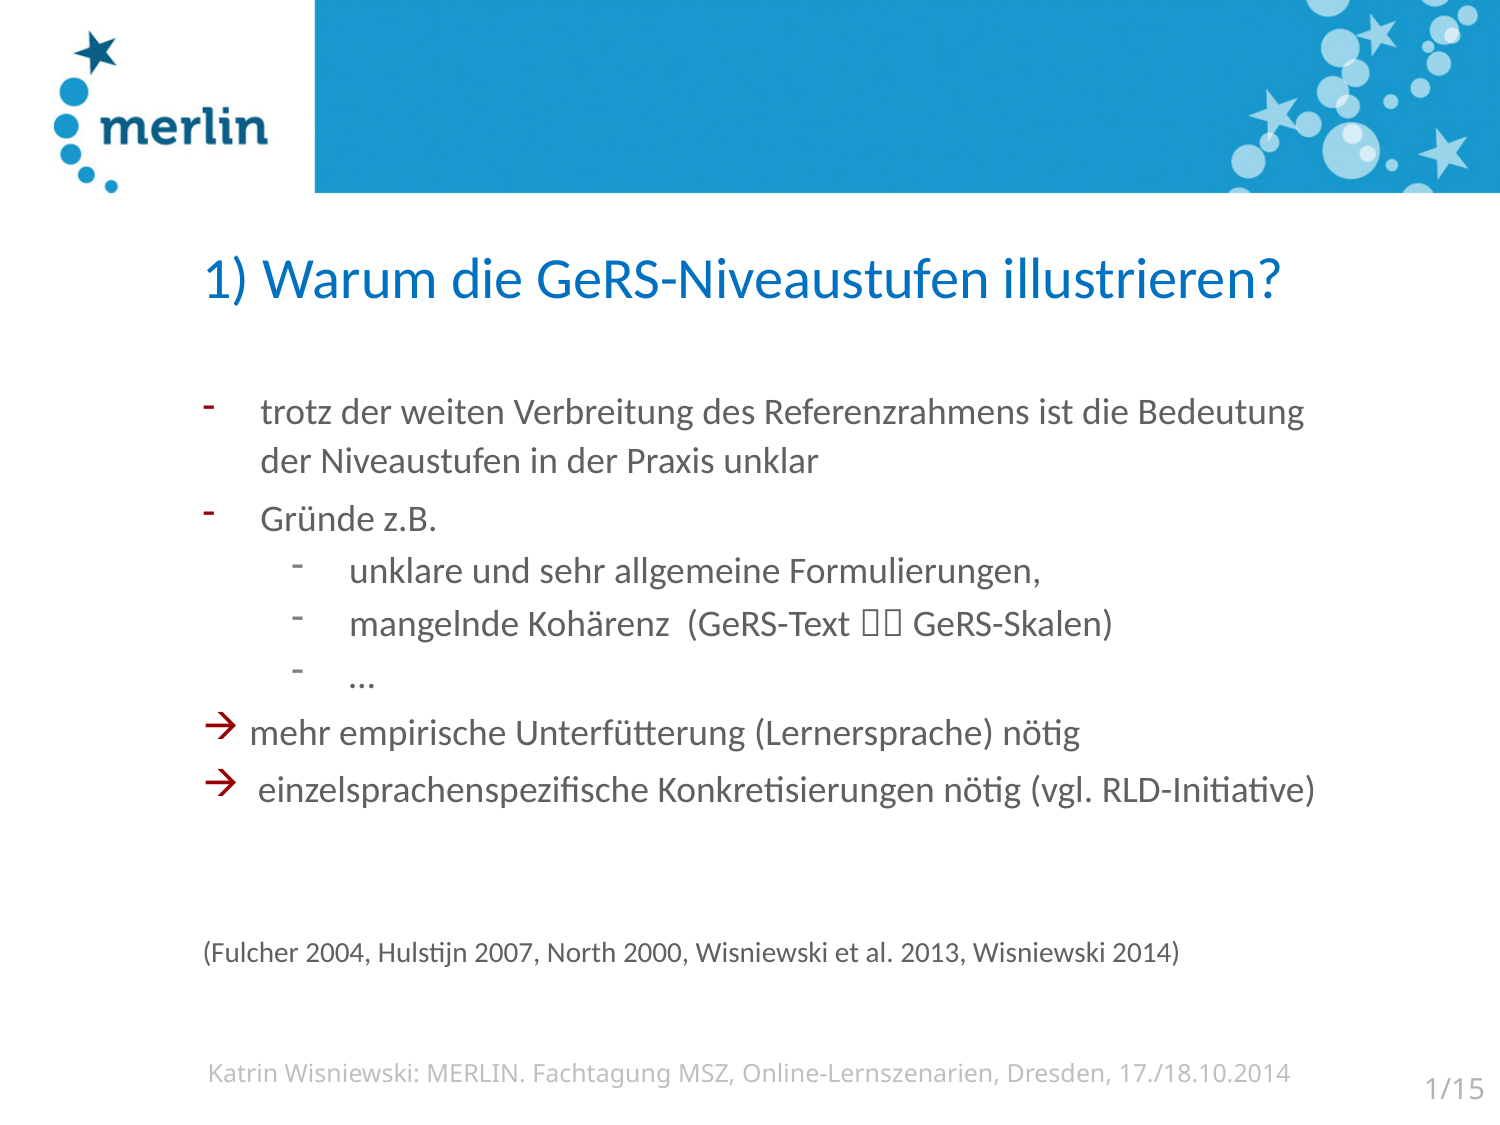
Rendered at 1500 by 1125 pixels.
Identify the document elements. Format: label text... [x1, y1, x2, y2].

title 1) Warum die GeRS-Niveaustufen illustrieren? [187, 200, 1471, 350]
list trotz der weiten Verbreitung des Referenzrahmens ist die Bedeutung der Niveaustufen in der Praxis unklar Gründe z.B. unklare und sehr allgemeine Formulierungen, mangelnde Kohärenz (GeRS-Text  GeRS-Skalen) … mehr empirische Unterfütterung (Lernersprache) nötig einzelsprachenspezifische Konkretisierungen nötig (vgl. RLD-Initiative) (Fulcher 2004, Hulstijn 2007, North 2000, Wisniewski et al. 2013, Wisniewski 2014) [187, 375, 1363, 1013]
picture [0, 0, 1500, 1125]
slide_number 1/15 [1374, 1062, 1500, 1125]
